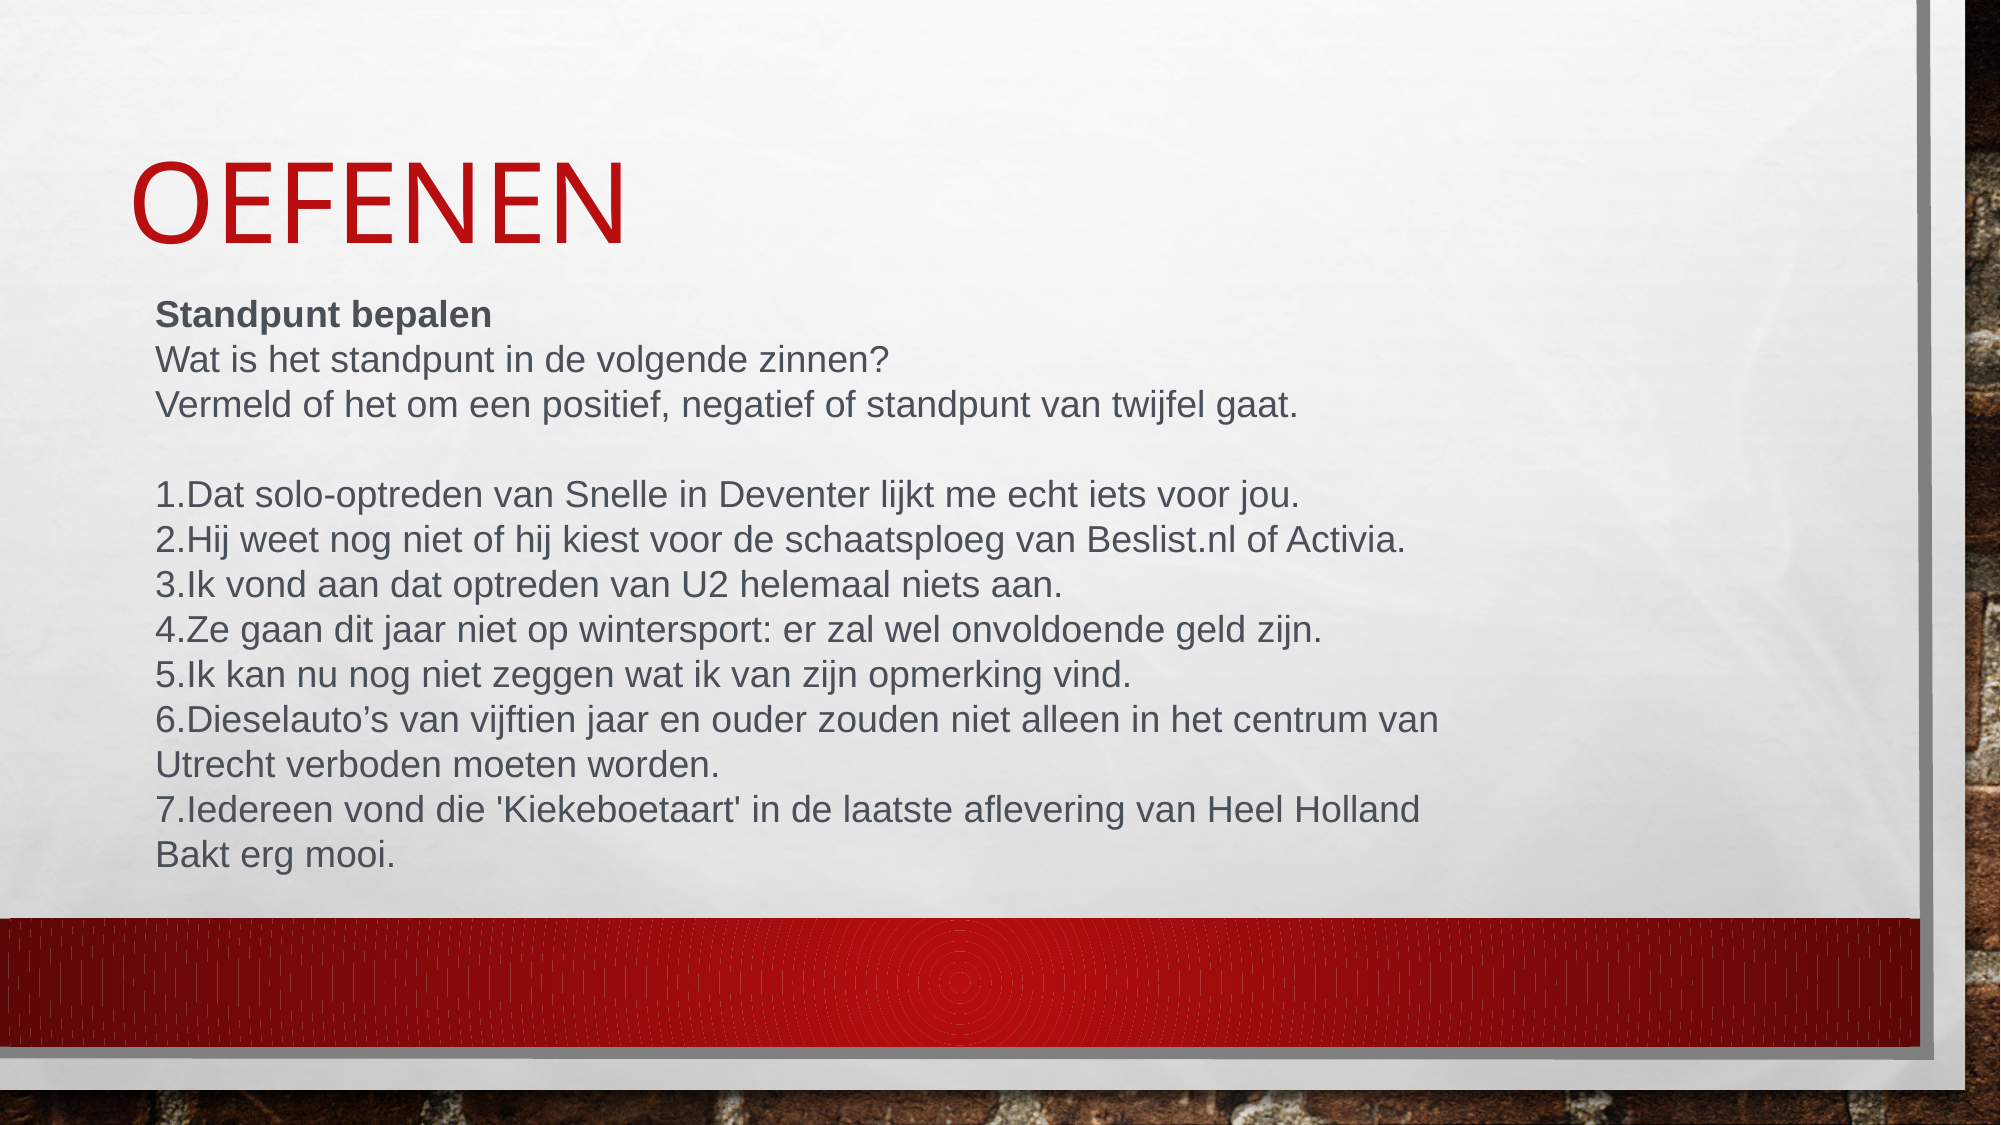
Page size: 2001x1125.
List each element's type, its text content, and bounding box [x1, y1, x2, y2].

text_box Standpunt bepalen Wat is het standpunt in de volgende zinnen? Vermeld of het om een positief, negatief of standpunt van twijfel gaat. Dat solo-optreden van Snelle in Deventer lijkt me echt iets voor jou. Hij weet nog niet of hij kiest voor de schaatsploeg van Beslist.nl of Activia. Ik vond aan dat optreden van U2 helemaal niets aan. Ze gaan dit jaar niet op wintersport: er zal wel onvoldoende geld zijn. Ik kan nu nog niet zeggen wat ik van zijn opmerking vind. Dieselauto’s van vijftien jaar en ouder zouden niet alleen in het centrum van Utrecht verboden moeten worden. Iedereen vond die 'Kiekeboetaart' in de laatste aflevering van Heel Holland Bakt erg mooi. [140, 282, 1499, 882]
picture [0, 0, 2000, 1125]
title oefenen [112, 112, 1818, 302]
